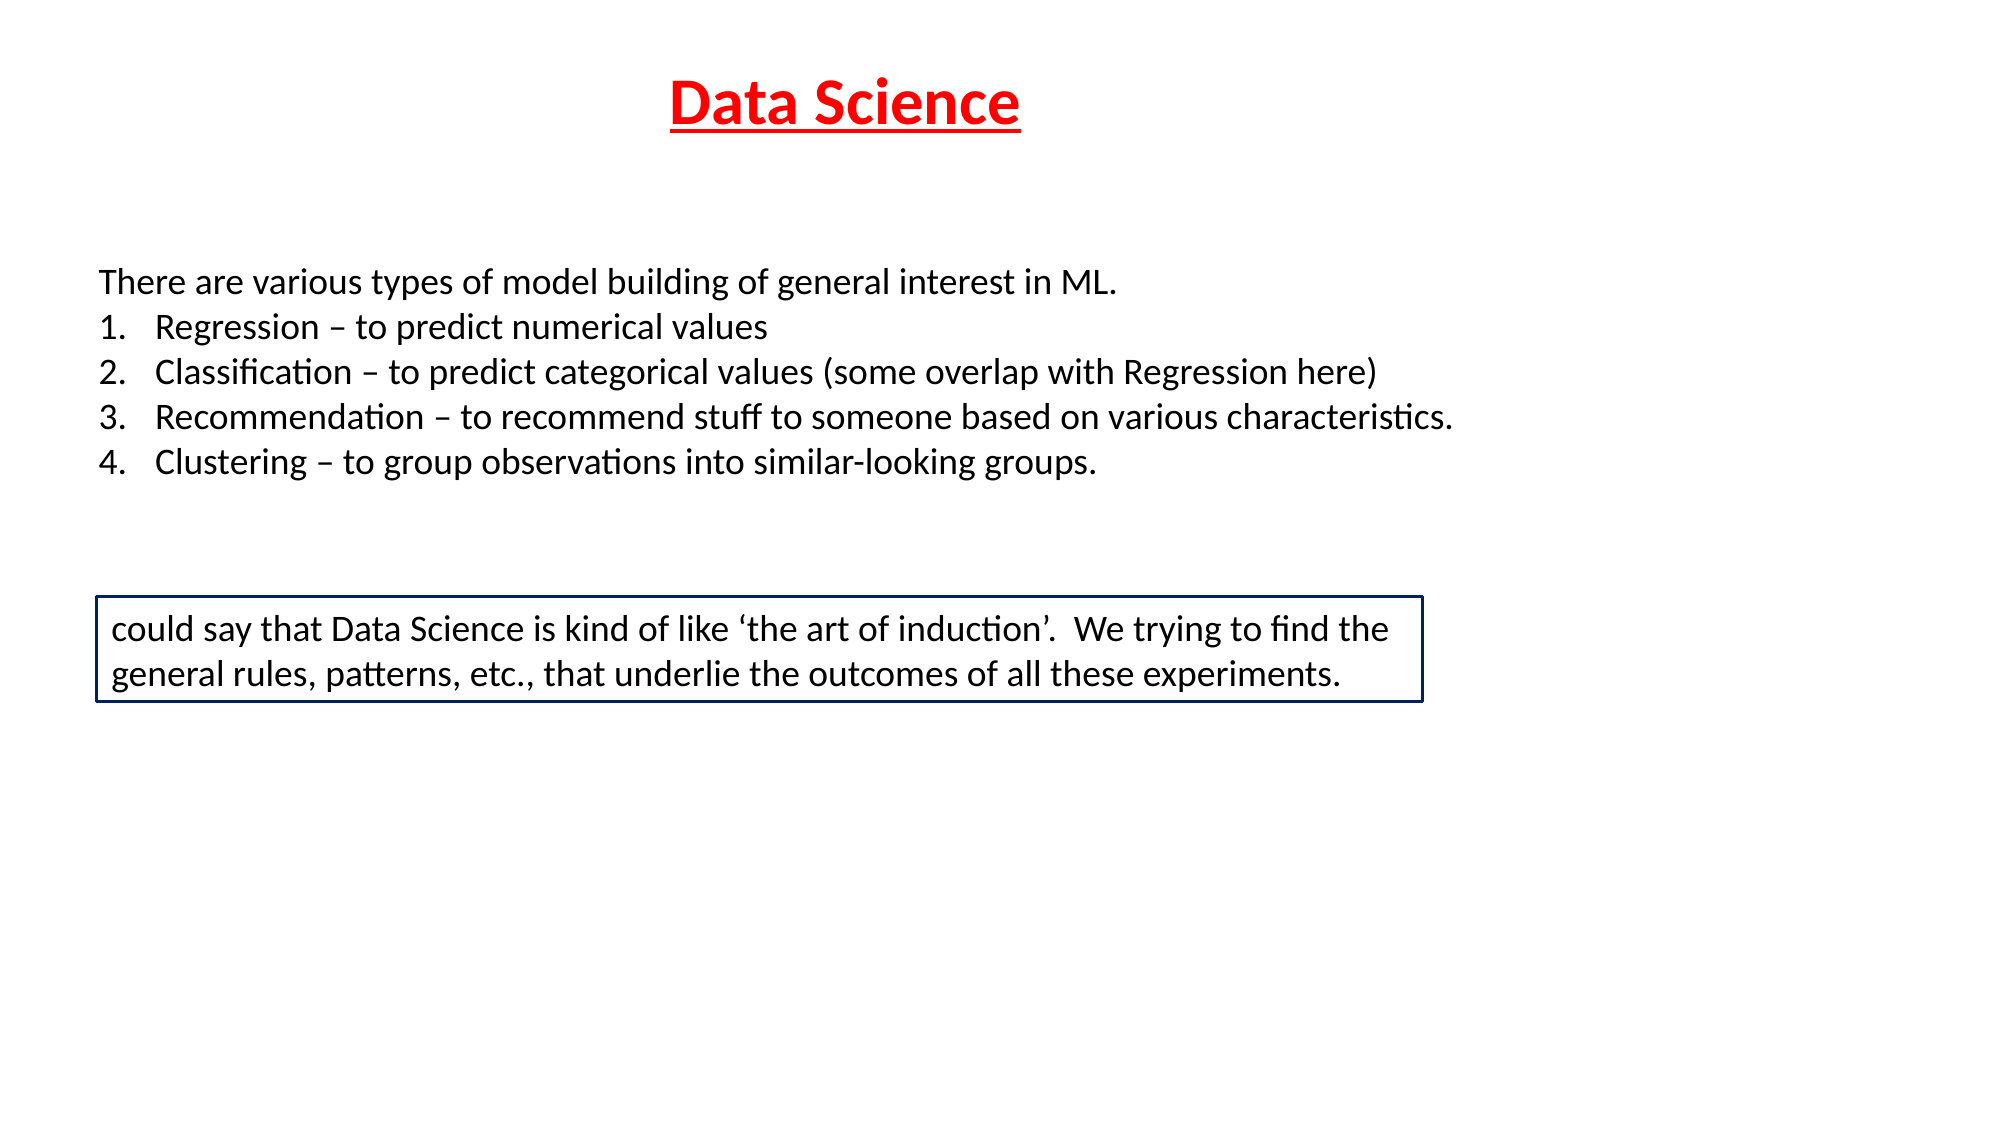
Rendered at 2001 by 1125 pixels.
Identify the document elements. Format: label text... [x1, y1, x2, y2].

text_box Data Science [655, 50, 1211, 145]
text_box There are various types of model building of general interest in ML. Regression – to predict numerical values Classification – to predict categorical values (some overlap with Regression here) Recommendation – to recommend stuff to someone based on various characteristics. Clustering – to group observations into similar-looking groups. [83, 249, 1647, 535]
text_box could say that Data Science is kind of like ‘the art of induction’. We trying to find the general rules, patterns, etc., that underlie the outcomes of all these experiments. [96, 596, 1423, 702]
